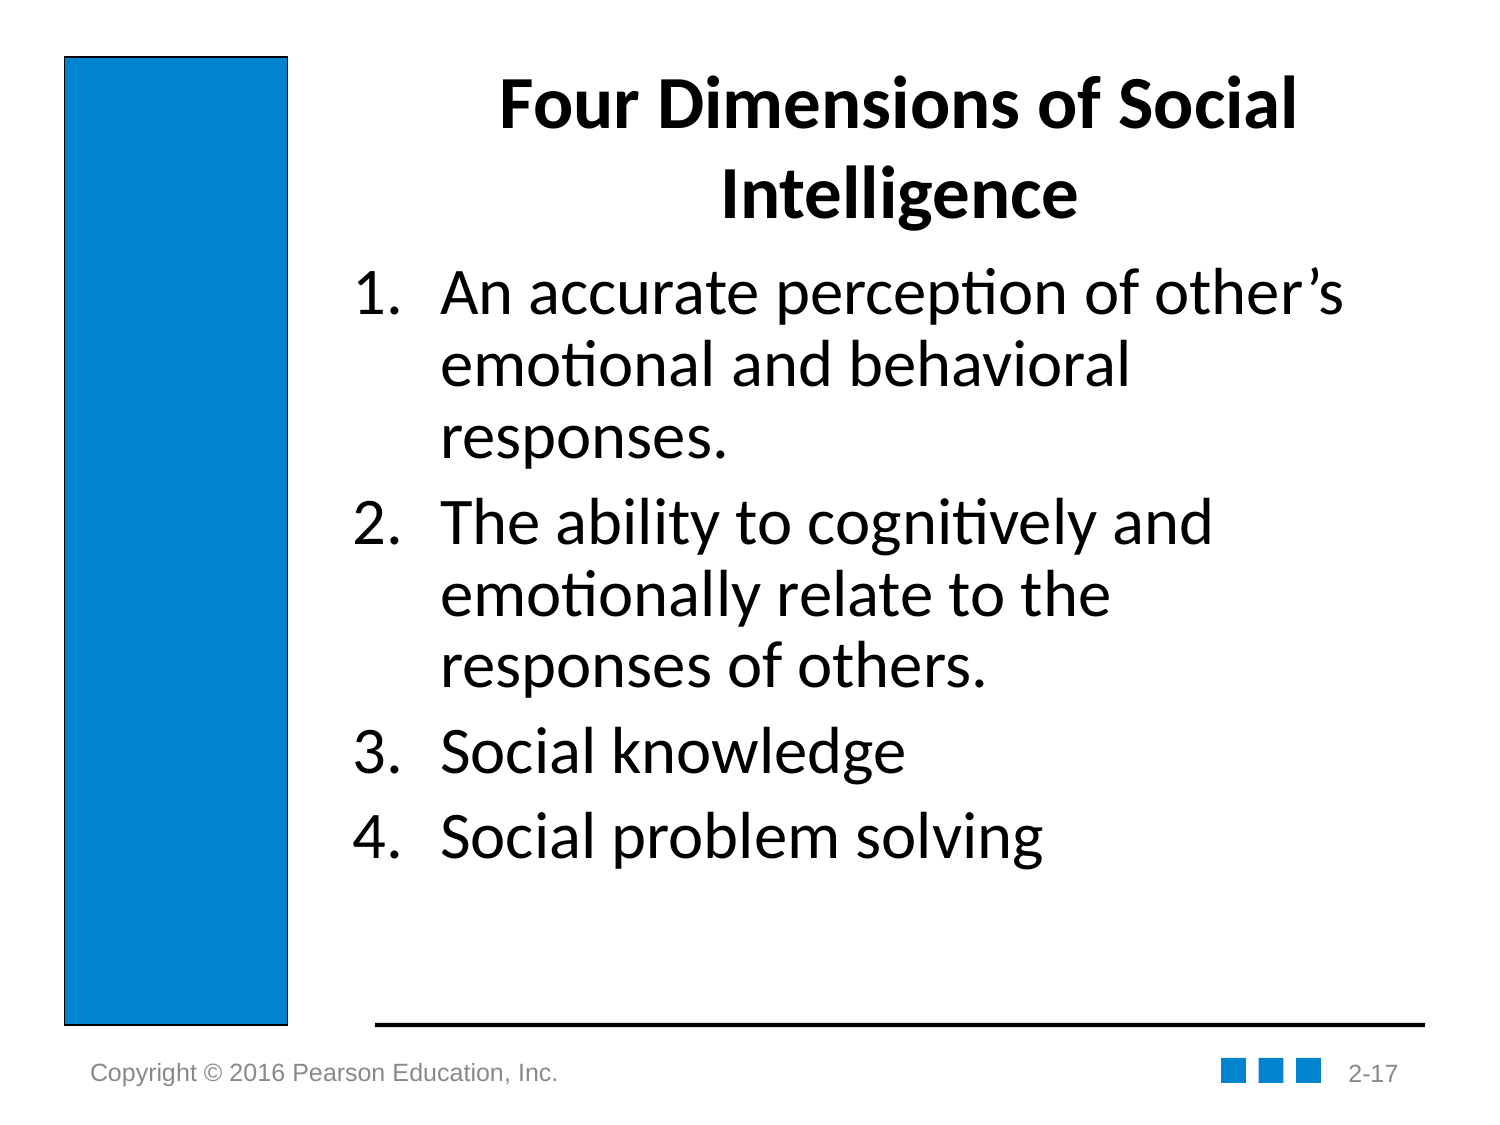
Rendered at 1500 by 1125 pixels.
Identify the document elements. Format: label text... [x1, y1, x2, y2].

text_box Copyright © 2016 Pearson Education, Inc. [75, 1055, 625, 1088]
text_box [1296, 1057, 1321, 1083]
text_box [1258, 1057, 1284, 1083]
list An accurate perception of other’s emotional and behavioral responses. The ability to cognitively and emotionally relate to the responses of others. Social knowledge Social problem solving [337, 249, 1363, 950]
text_box 2-17 [1333, 1050, 1446, 1095]
text_box [1221, 1057, 1246, 1083]
text_box [64, 56, 288, 1025]
title Four Dimensions of Social Intelligence [300, 62, 1500, 225]
